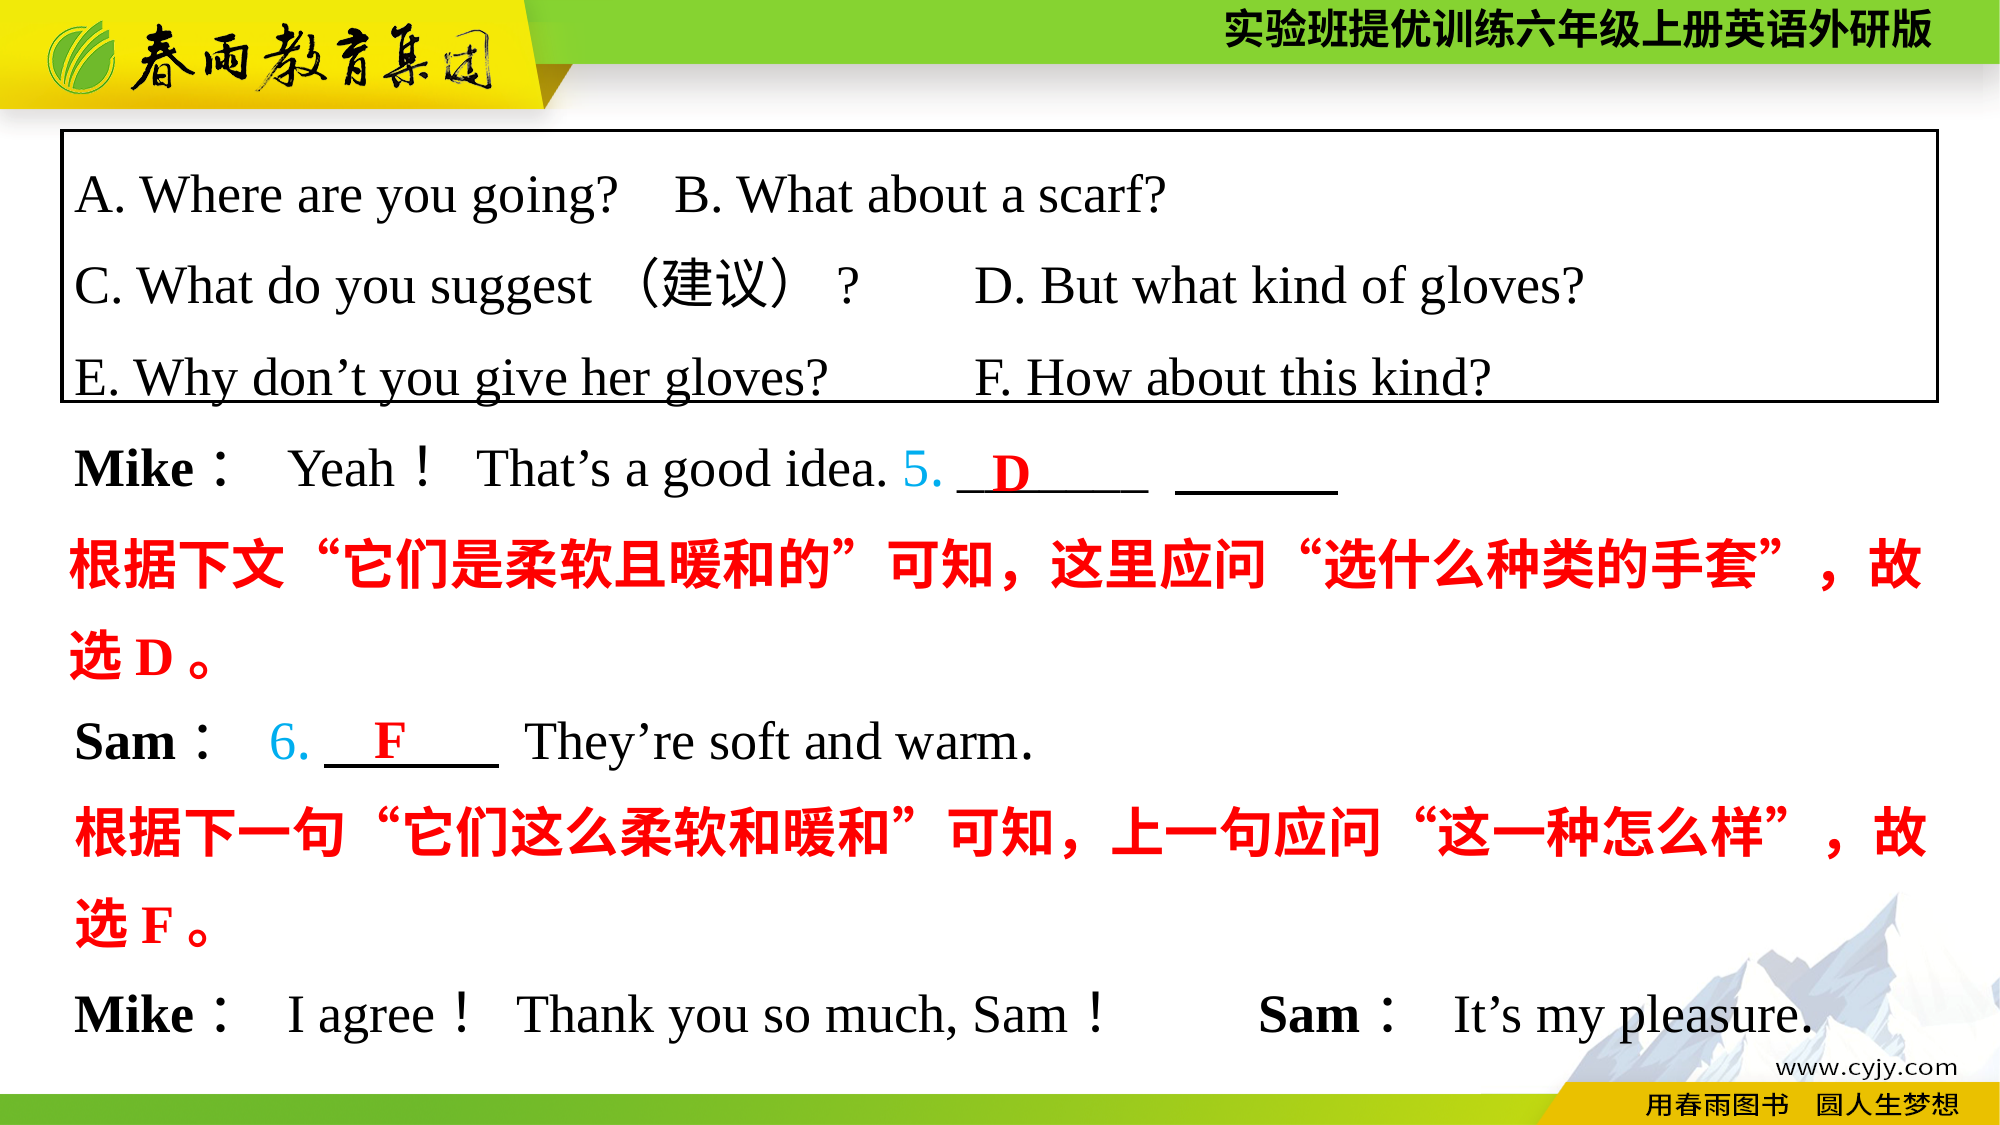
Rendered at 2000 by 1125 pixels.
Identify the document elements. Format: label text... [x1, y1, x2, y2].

text_box A. Where are you going? B. What about a scarf? C. What do you suggest（建议）? D. But what kind of gloves? E. Why don’t you give her gloves? F. How about this kind? [59, 125, 1944, 414]
list Mike： Yeah！That’s a good idea. 5. _______ Sam： 6. They’re soft and warm. Mike： I agree！Thank you so much, Sam！ Sam： It’s my pleasure. [59, 414, 977, 496]
text_box 根据下文“它们是柔软且暖和的”可知，这里应问“选什么种类的手套”，故选D。 [53, 496, 1938, 694]
text_box D [977, 414, 1049, 510]
text_box F [360, 670, 455, 777]
list Mike： Yeah！That’s a good idea. 5. _______ Sam： 6. They’re soft and warm. Mike： I agree！Thank you so much, Sam！ Sam： It’s my pleasure. [59, 694, 360, 765]
text_box [61, 130, 1938, 402]
picture [0, 0, 2000, 1125]
list Mike： Yeah！That’s a good idea. 5. _______ Sam： 6. They’re soft and warm. Mike： I agree！Thank you so much, Sam！ Sam： It’s my pleasure. [455, 414, 1944, 765]
list Mike： Yeah！That’s a good idea. 5. _______ Sam： 6. They’re soft and warm. Mike： I agree！Thank you so much, Sam！ Sam： It’s my pleasure. [59, 963, 1944, 1047]
text_box 根据下一句“它们这么柔软和暖和”可知，上一句应问“这一种怎么样”，故选F。 [59, 765, 1944, 963]
